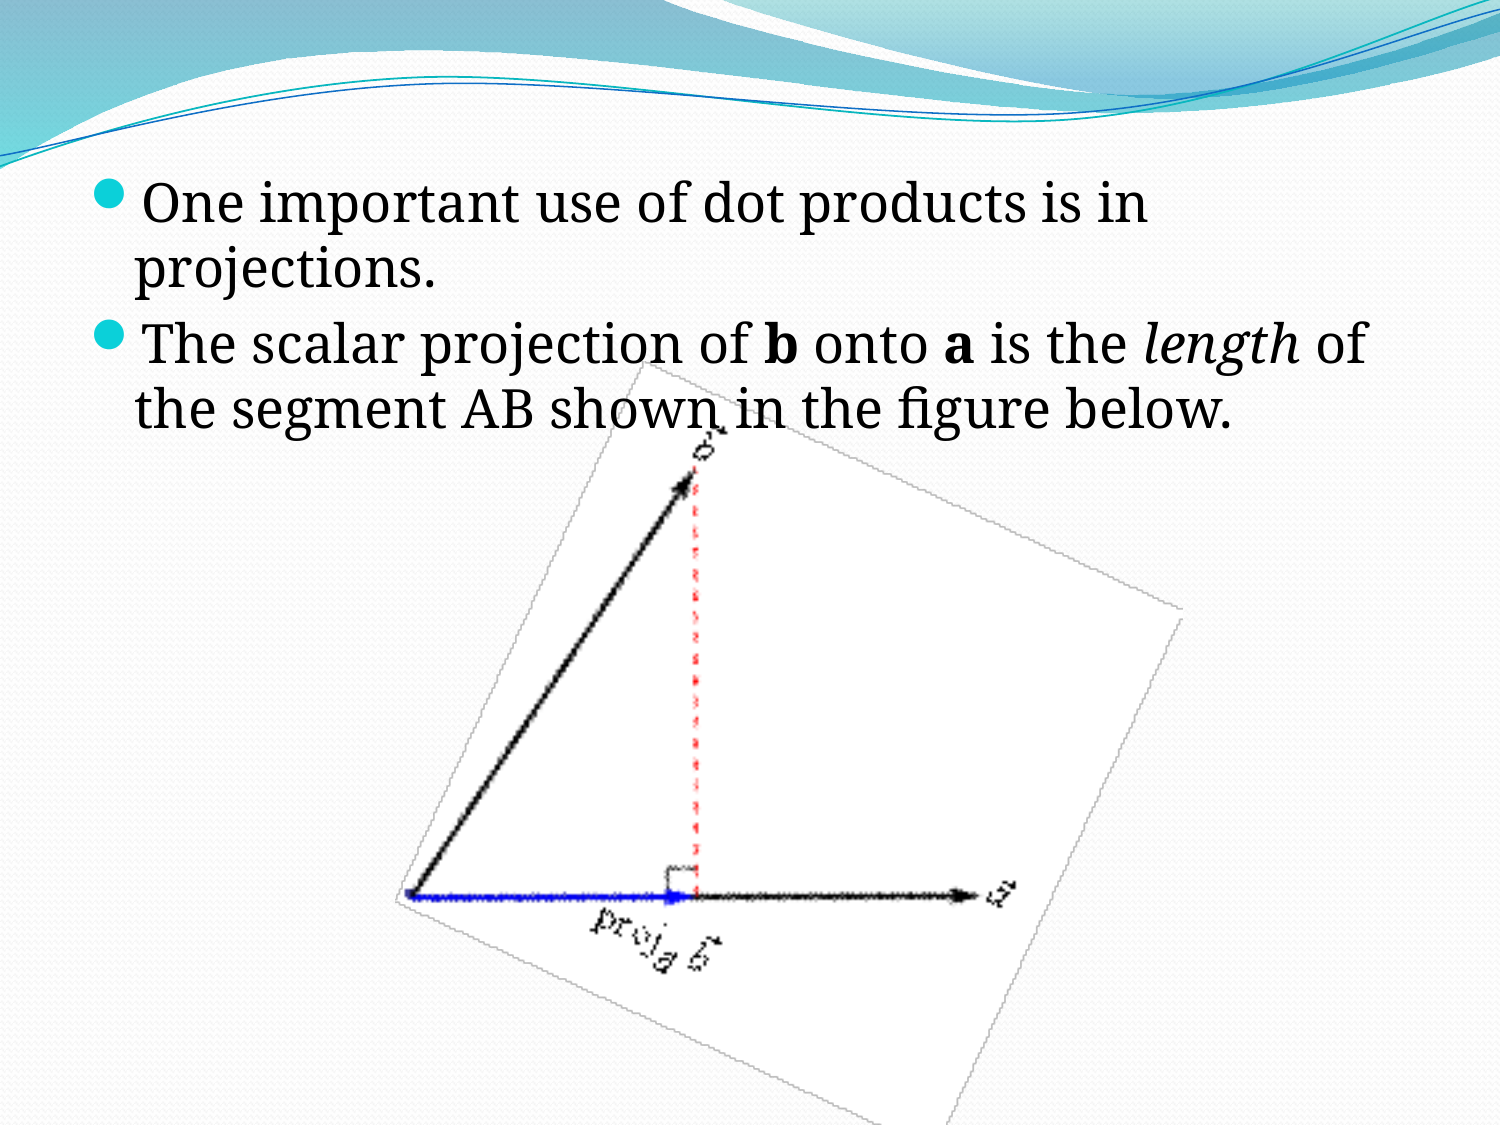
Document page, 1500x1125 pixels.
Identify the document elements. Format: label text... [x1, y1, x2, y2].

picture [397, 705, 487, 943]
list One important use of dot products is in projections. The scalar projection of b onto a is the length of the segment AB shown in the figure below. [75, 160, 1425, 421]
picture [492, 421, 1086, 1052]
picture [750, 1062, 972, 1125]
picture [1090, 570, 1183, 811]
